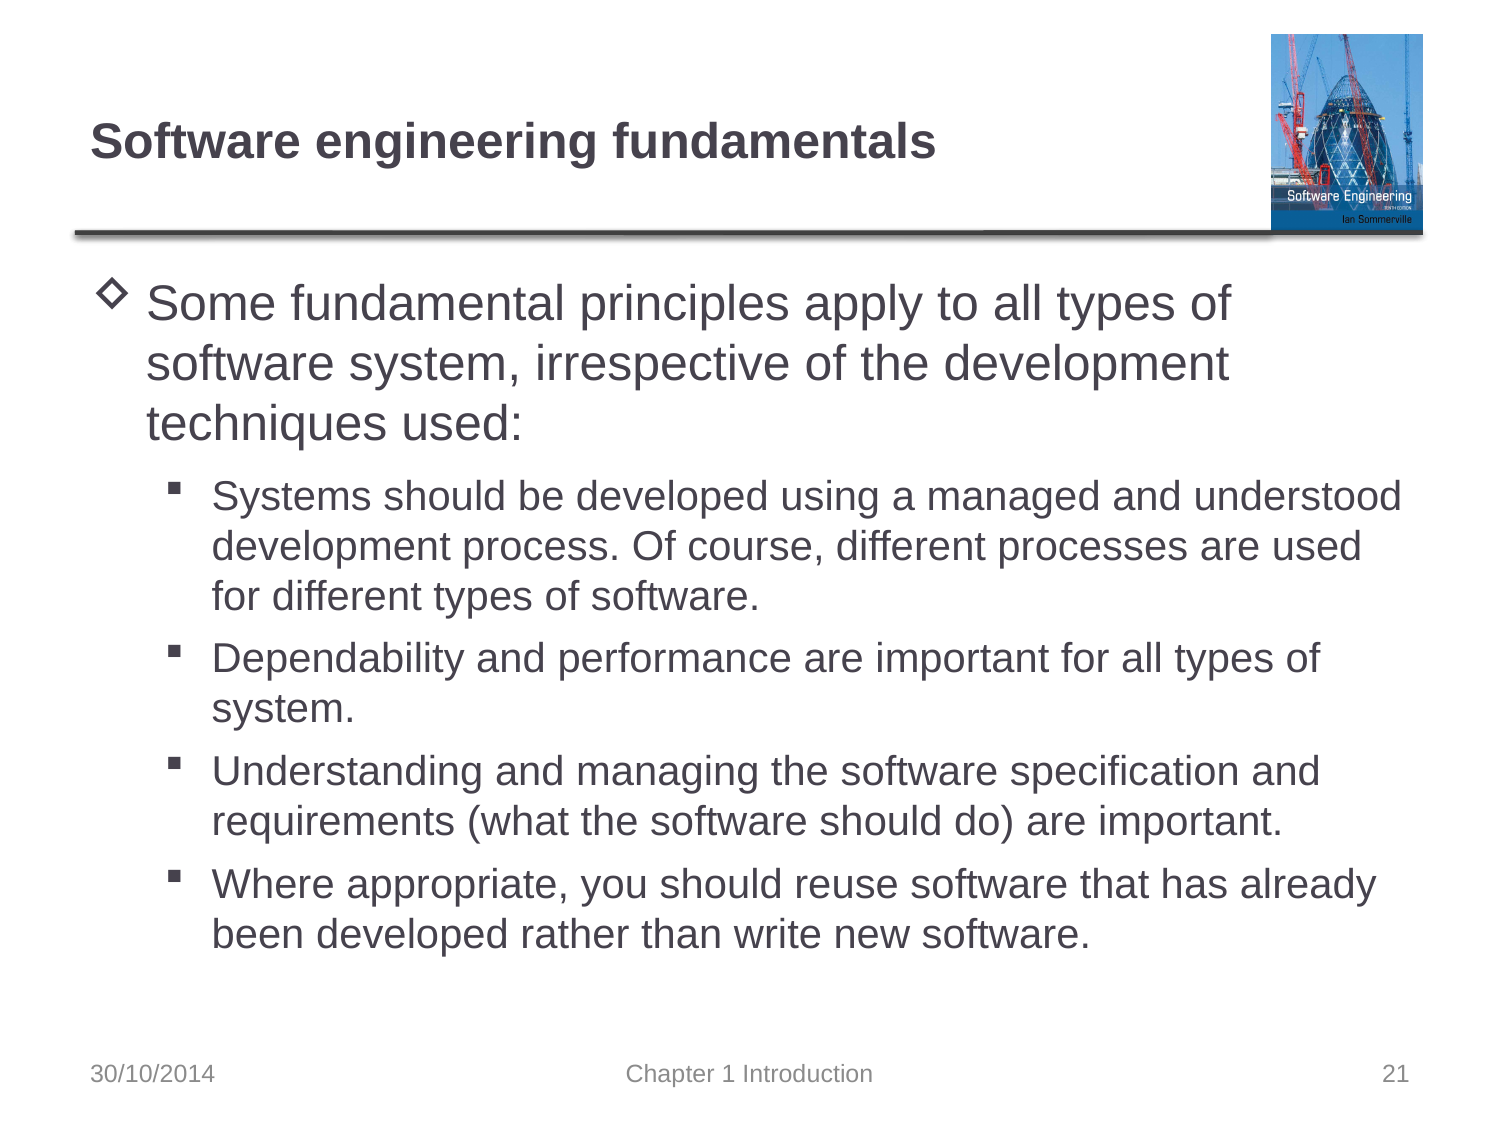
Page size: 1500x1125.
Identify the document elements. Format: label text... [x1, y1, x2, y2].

title Software engineering fundamentals [74, 44, 1272, 233]
list Some fundamental principles apply to all types of software system, irrespective of the development techniques used: Systems should be developed using a managed and understood development process. Of course, different processes are used for different types of software. Dependability and performance are important for all types of system. Understanding and managing the software specification and requirements (what the software should do) are important. Where appropriate, you should reuse software that has already been developed rather than write new software. [75, 262, 1425, 1005]
footer Chapter 1 Introduction [512, 1042, 988, 1103]
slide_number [75, 1042, 425, 1103]
picture [1271, 34, 1423, 230]
slide_number 21 [1074, 1042, 1425, 1103]
